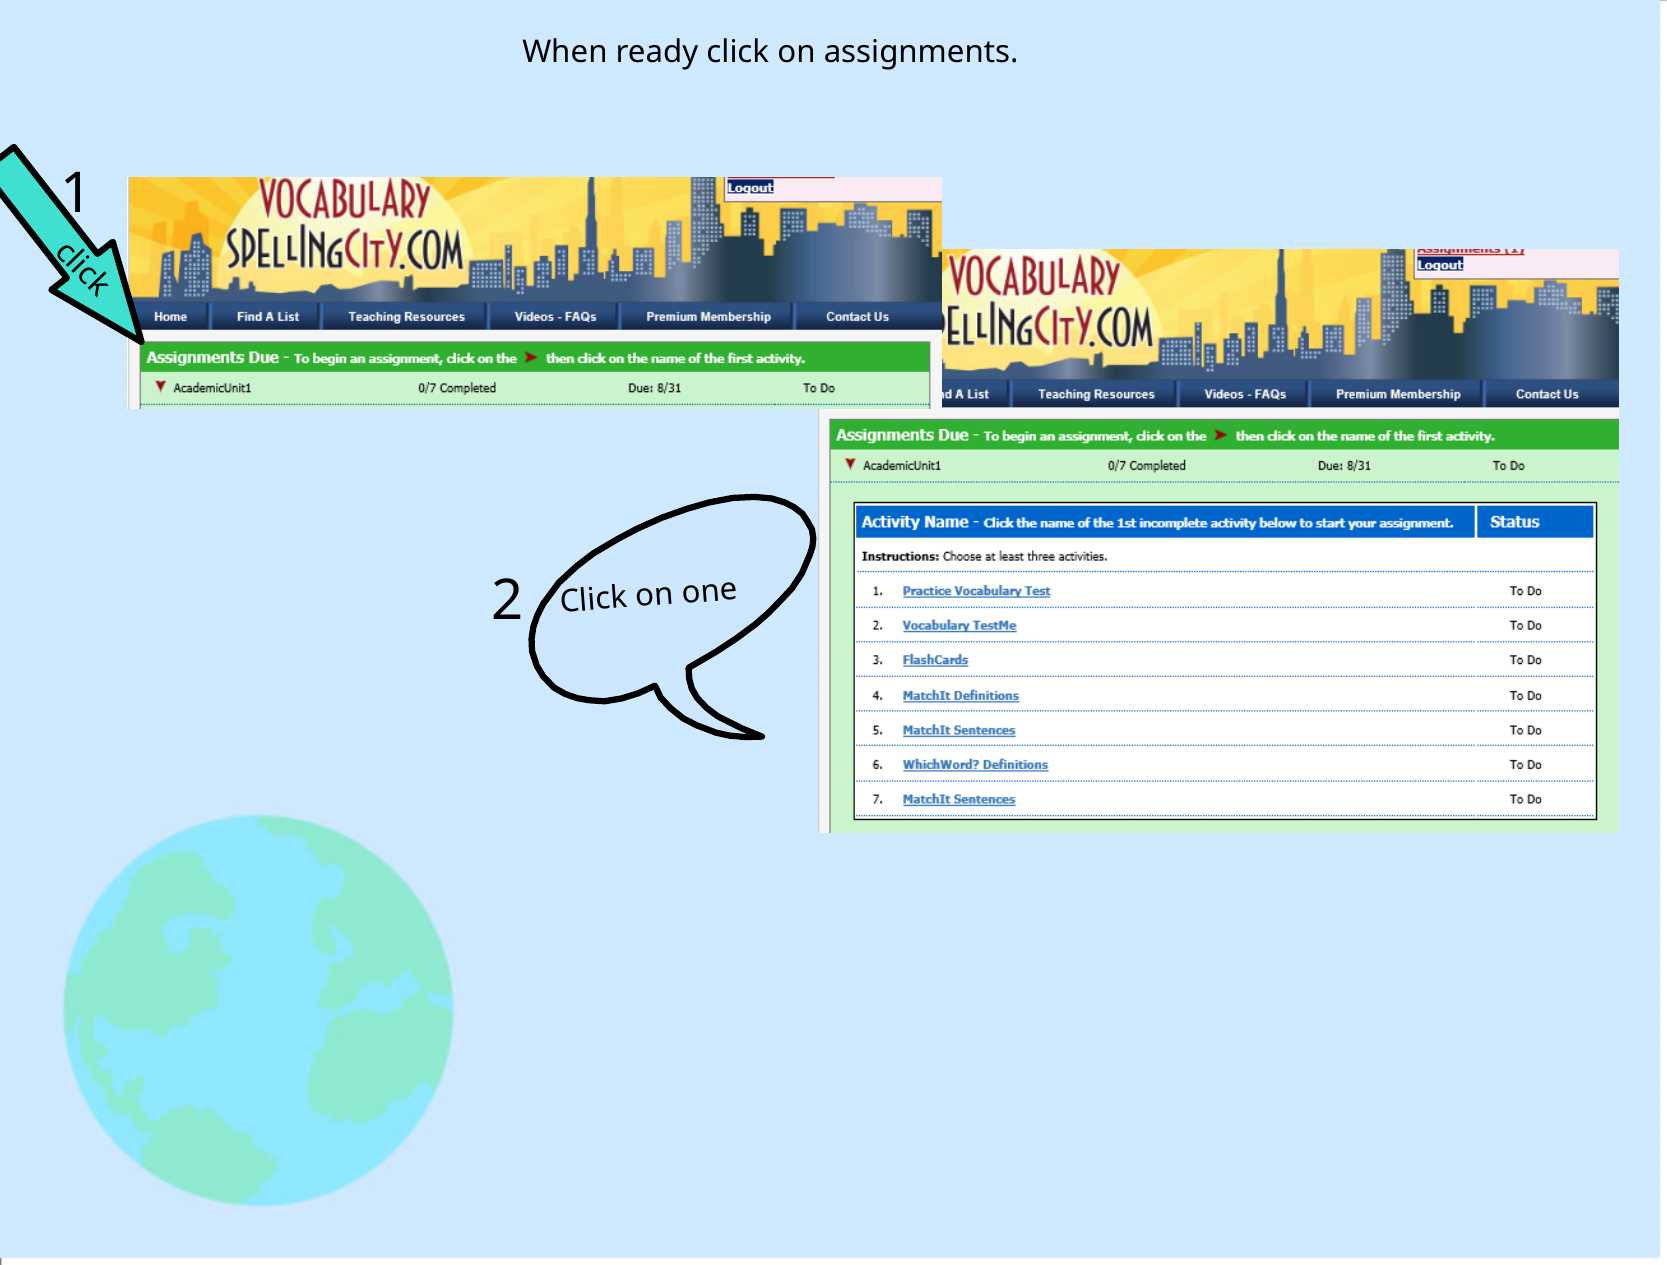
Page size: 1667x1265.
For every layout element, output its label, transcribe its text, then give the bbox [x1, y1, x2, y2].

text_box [476, 513, 849, 757]
picture [0, 0, 1667, 1265]
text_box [30, 133, 115, 367]
text_box When ready click on assignments. [507, 24, 1161, 77]
